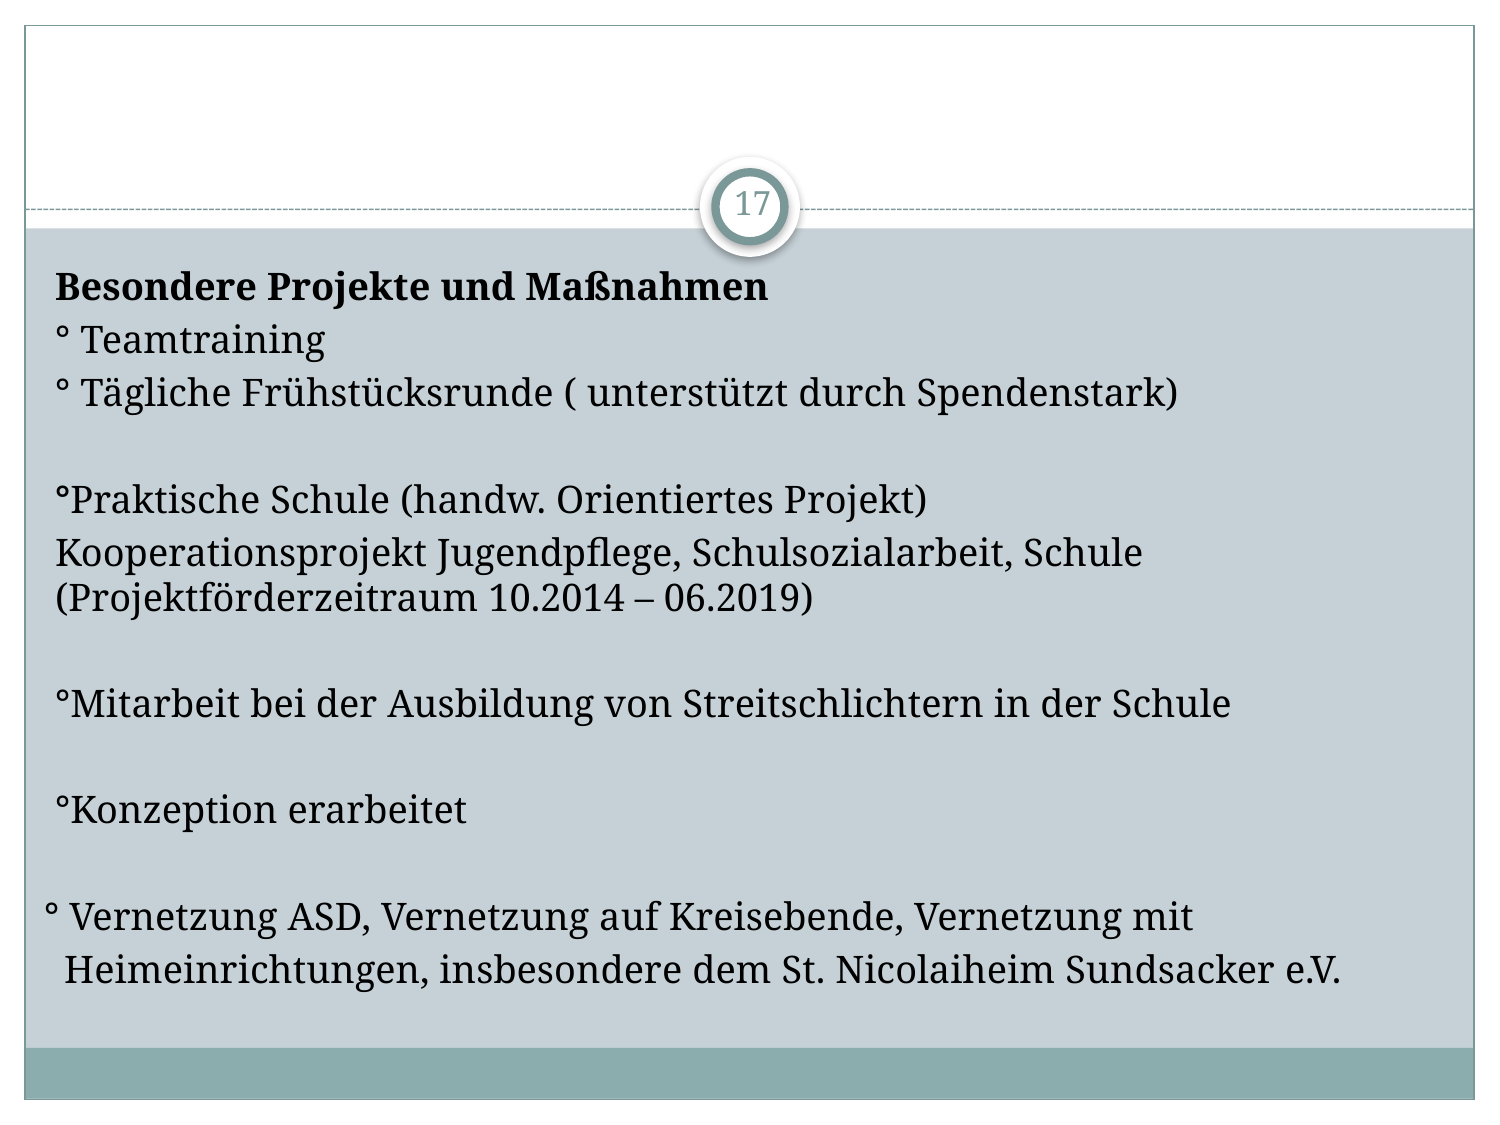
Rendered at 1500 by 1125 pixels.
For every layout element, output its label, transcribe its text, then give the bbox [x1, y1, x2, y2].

slide_number 17 [715, 168, 791, 241]
list Besondere Projekte und Maßnahmen ° Teamtraining ° Tägliche Frühstücksrunde ( unterstützt durch Spendenstark) °Praktische Schule (handw. Orientiertes Projekt) Kooperationsprojekt Jugendpflege, Schulsozialarbeit, Schule (Projektförderzeitraum 10.2014 – 06.2019) °Mitarbeit bei der Ausbildung von Streitschlichtern in der Schule °Konzeption erarbeitet ° Vernetzung ASD, Vernetzung auf Kreisebende, Vernetzung mit Heimeinrichtungen, insbesondere dem St. Nicolaiheim Sundsacker e.V. [29, 255, 1500, 1125]
